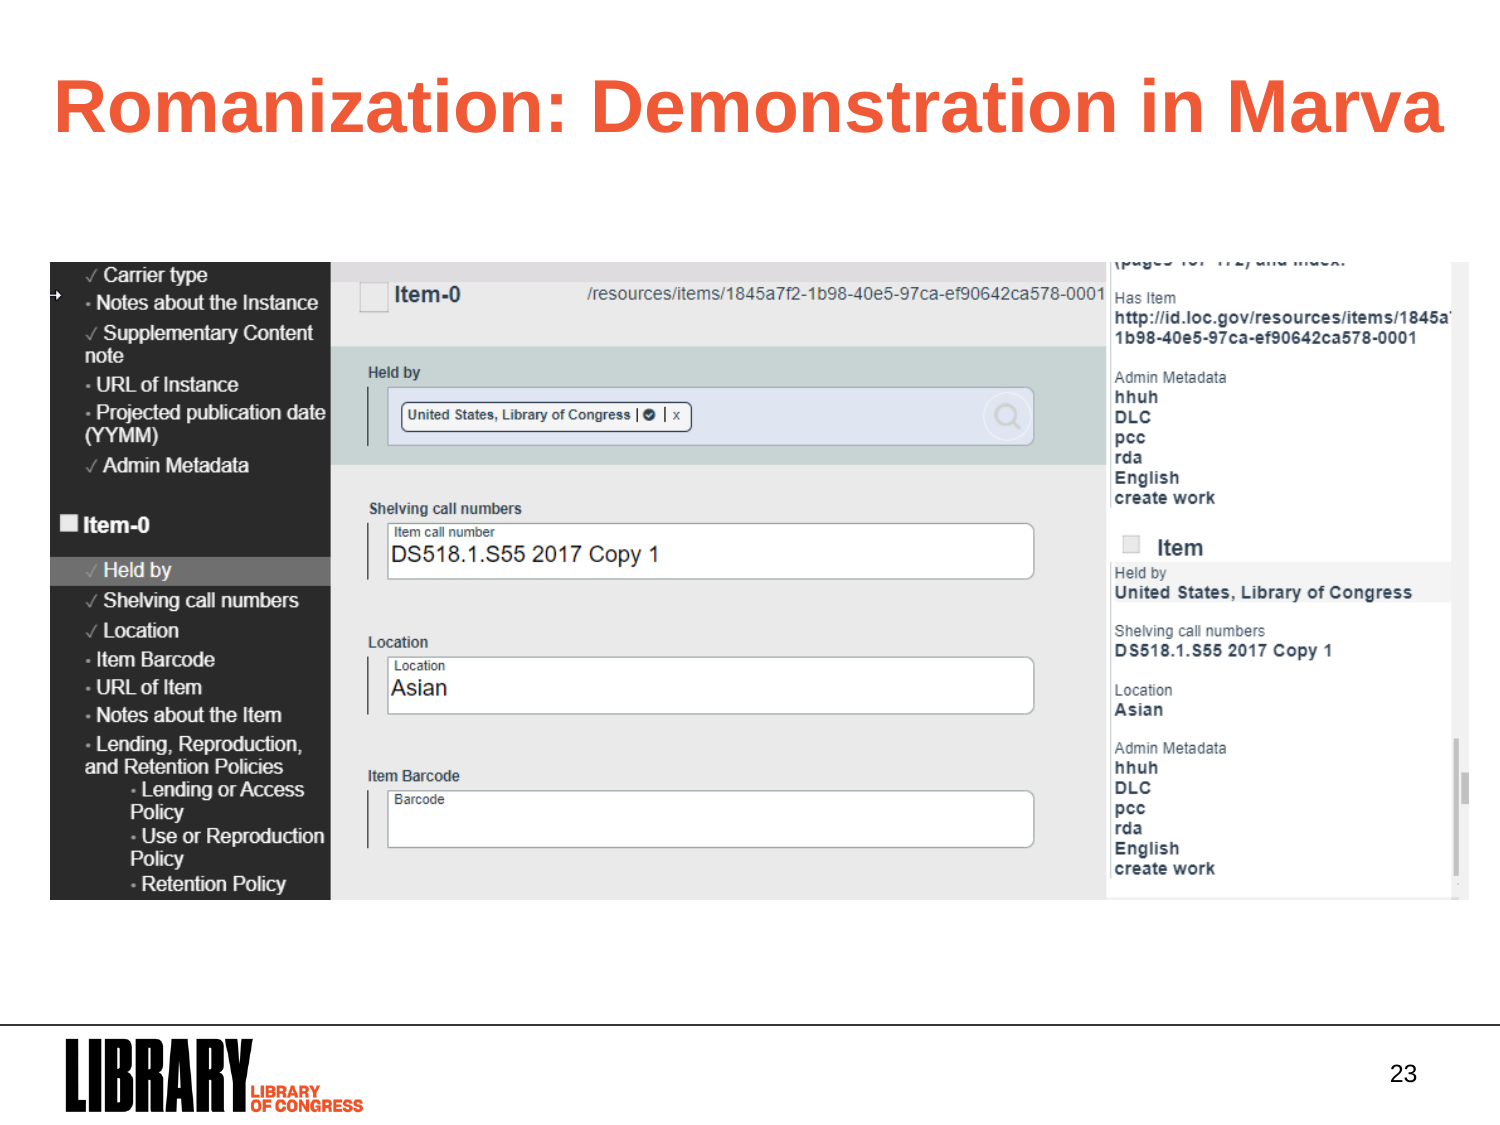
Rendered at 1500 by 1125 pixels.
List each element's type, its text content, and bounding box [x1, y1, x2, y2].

picture [49, 262, 1469, 900]
picture [62, 1035, 366, 1115]
text_box Romanization: Demonstration in Marva [38, 49, 1500, 155]
